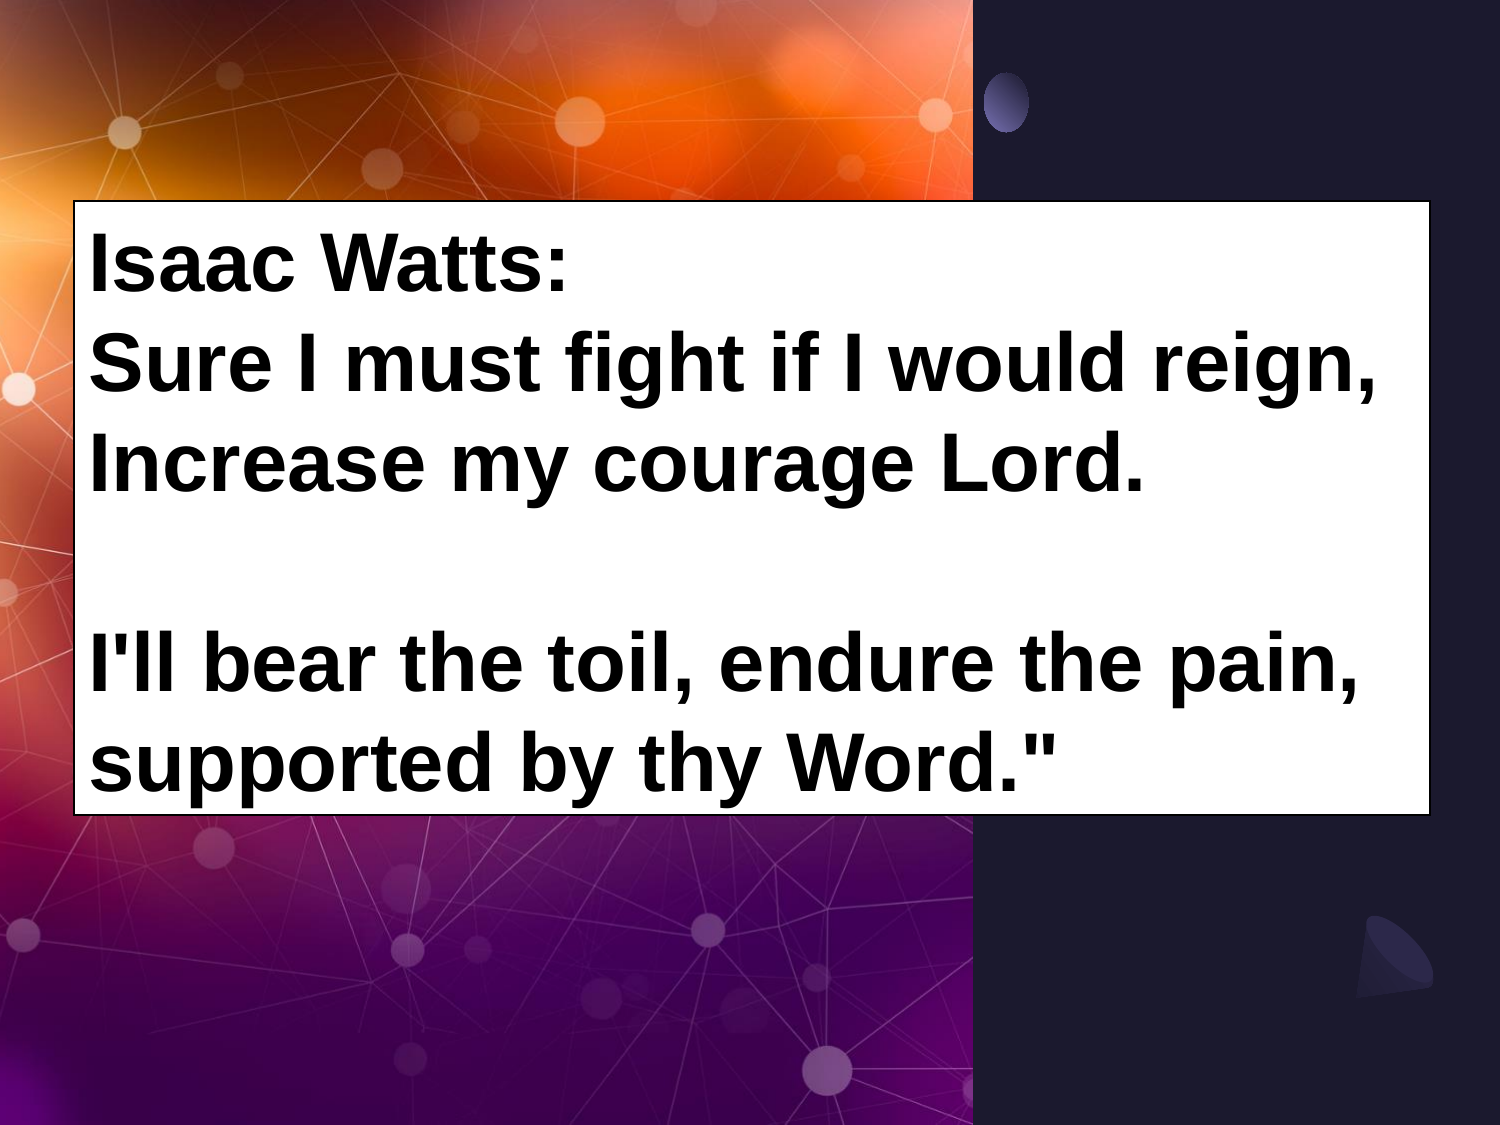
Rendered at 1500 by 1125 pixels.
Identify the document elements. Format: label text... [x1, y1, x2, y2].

text_box Isaac Watts: Sure I must fight if I would reign, Increase my courage Lord. I'll bear the toil, endure the pain, supported by thy Word." [973, 200, 1431, 816]
picture [0, 0, 973, 1125]
